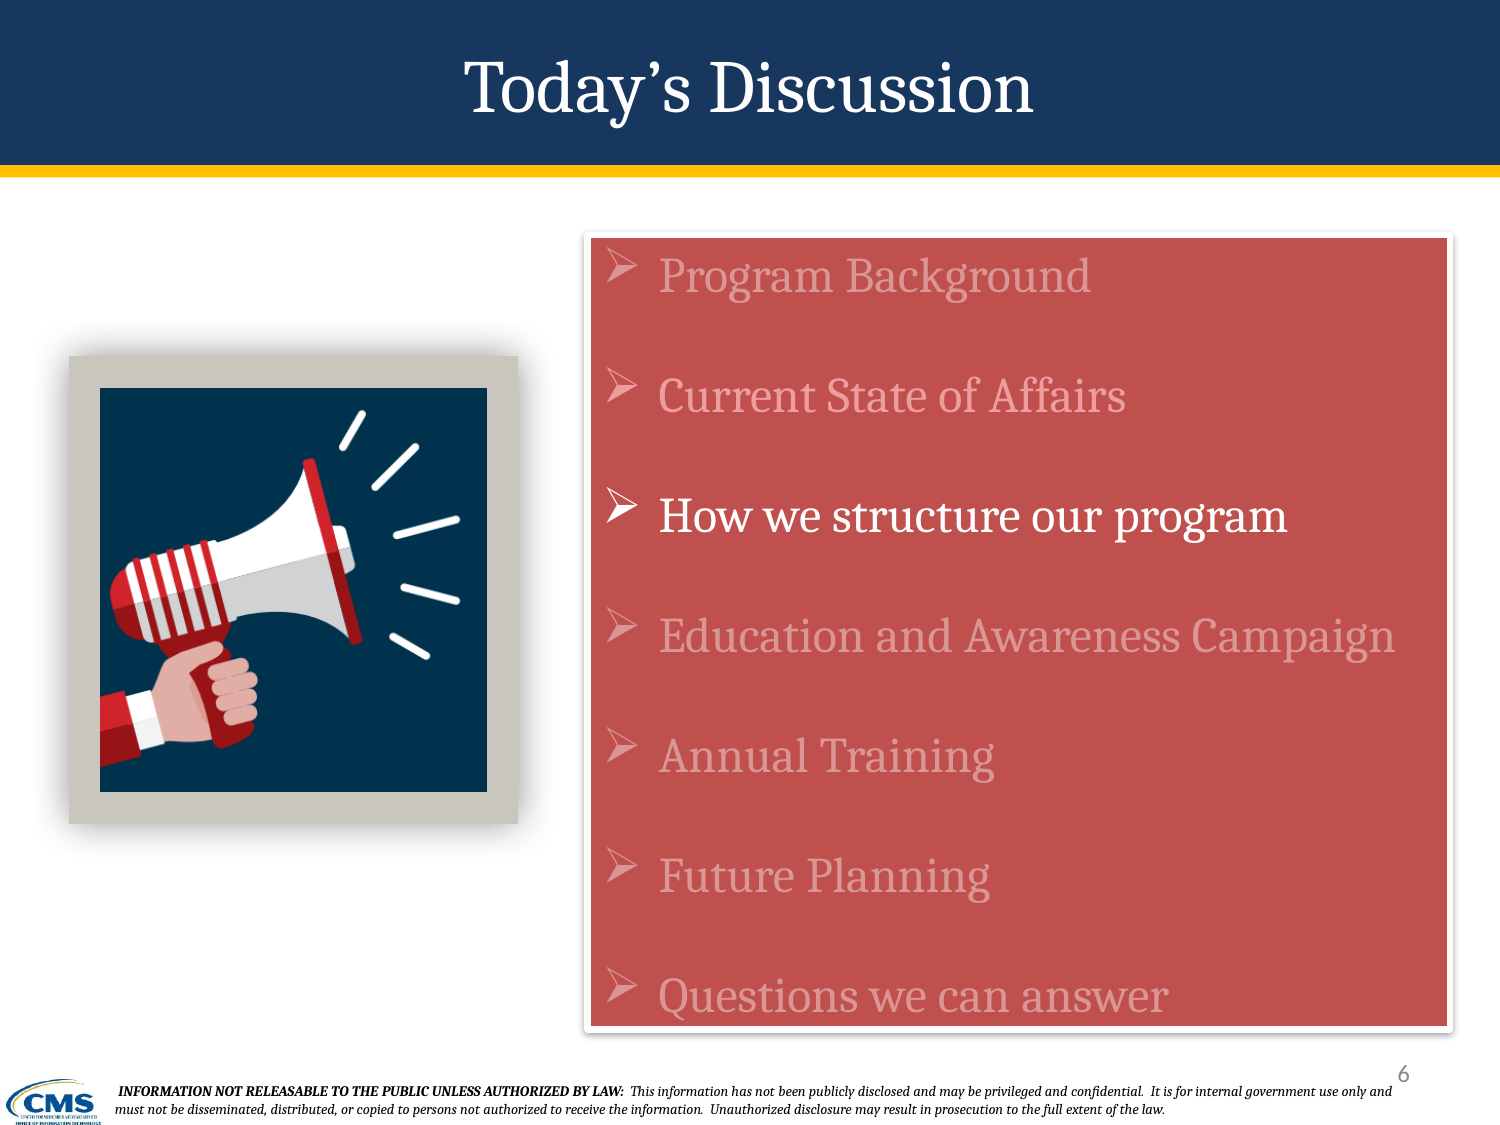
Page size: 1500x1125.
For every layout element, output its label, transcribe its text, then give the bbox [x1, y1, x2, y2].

picture [99, 387, 488, 793]
title Today’s Discussion [0, 0, 1500, 165]
picture [5, 1079, 101, 1125]
text_box Program Background Current State of Affairs How we structure our program Education and Awareness Campaign Annual Training Future Planning Questions we can answer [584, 232, 1453, 1033]
slide_number 6 [1074, 1042, 1425, 1103]
text_box INFORMATION NOT RELEASABLE TO THE PUBLIC UNLESS AUTHORIZED BY LAW: This information has not been publicly disclosed and may be privileged and confidential. It is for internal government use only and must not be disseminated, distributed, or copied to persons not authorized to receive the information. Unauthorized disclosure may result in prosecution to the full extent of the law. [100, 1074, 1413, 1125]
